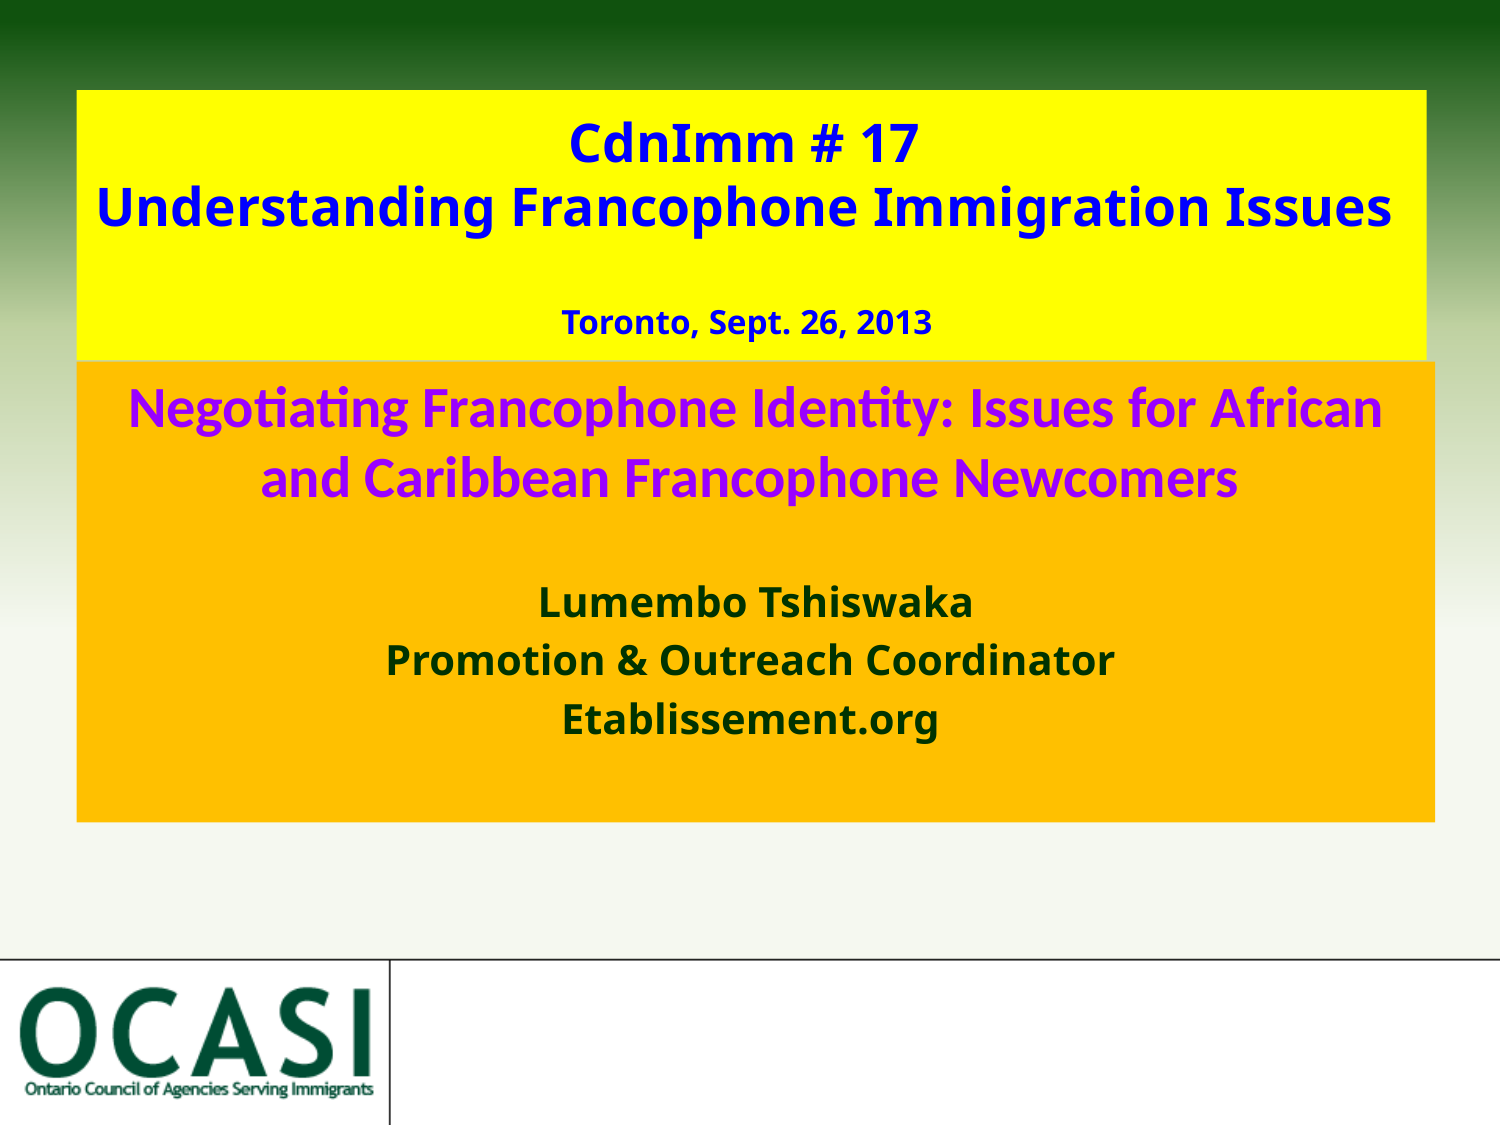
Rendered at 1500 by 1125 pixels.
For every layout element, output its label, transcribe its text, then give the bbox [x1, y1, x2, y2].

list Negotiating Francophone Identity: Issues for African and Caribbean Francophone Newcomers Lumembo Tshiswaka Promotion & Outreach Coordinator Etablissement.org [76, 361, 1436, 823]
title CdnImm # 17 Understanding Francophone Immigration Issues Toronto, Sept. 26, 2013 [76, 90, 1427, 361]
picture [0, 0, 1500, 1125]
